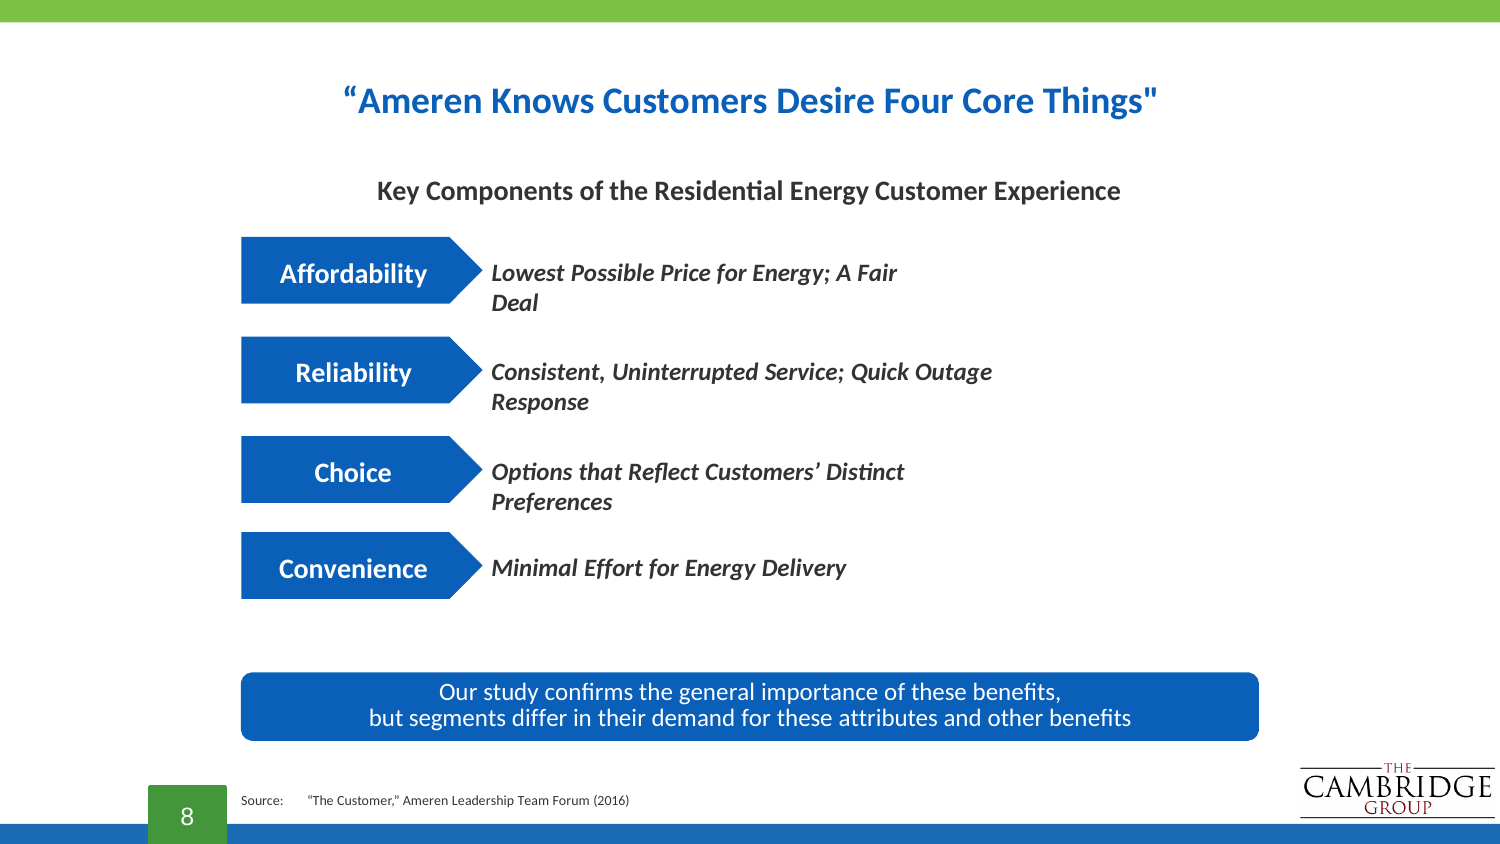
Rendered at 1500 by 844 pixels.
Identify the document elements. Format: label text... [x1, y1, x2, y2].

text_box [241, 236, 483, 304]
slide_number 8 [150, 787, 225, 844]
text_box Key Components of the Residential Energy Customer Experience [375, 171, 1124, 206]
text_box “The Customer,” Ameren Leadership Team Forum (2016) [305, 791, 635, 809]
text_box [240, 672, 1259, 741]
text_box Reliability [294, 354, 414, 389]
text_box [241, 336, 483, 404]
text_box [241, 436, 483, 503]
text_box [241, 532, 483, 599]
text_box Minimal Effort for Energy Delivery [489, 551, 847, 582]
text_box Source: [239, 791, 286, 809]
title “Ameren Knows Customers Desire Four Core Things" [75, 0, 1425, 170]
text_box Choice [312, 454, 395, 488]
text_box Affordability [278, 254, 429, 289]
text_box Lowest Possible Price for Energy; A Fair Deal [490, 256, 950, 317]
text_box Options that Reflect Customers’ Distinct Preferences [490, 455, 1031, 516]
text_box Convenience [277, 550, 430, 585]
text_box Consistent, Uninterrupted Service; Quick Outage Response [489, 355, 1096, 416]
text_box Our study confirms the general importance of these benefits, but segments differ in their demand for these attributes and other benefits [250, 680, 1250, 731]
picture [1299, 762, 1496, 819]
